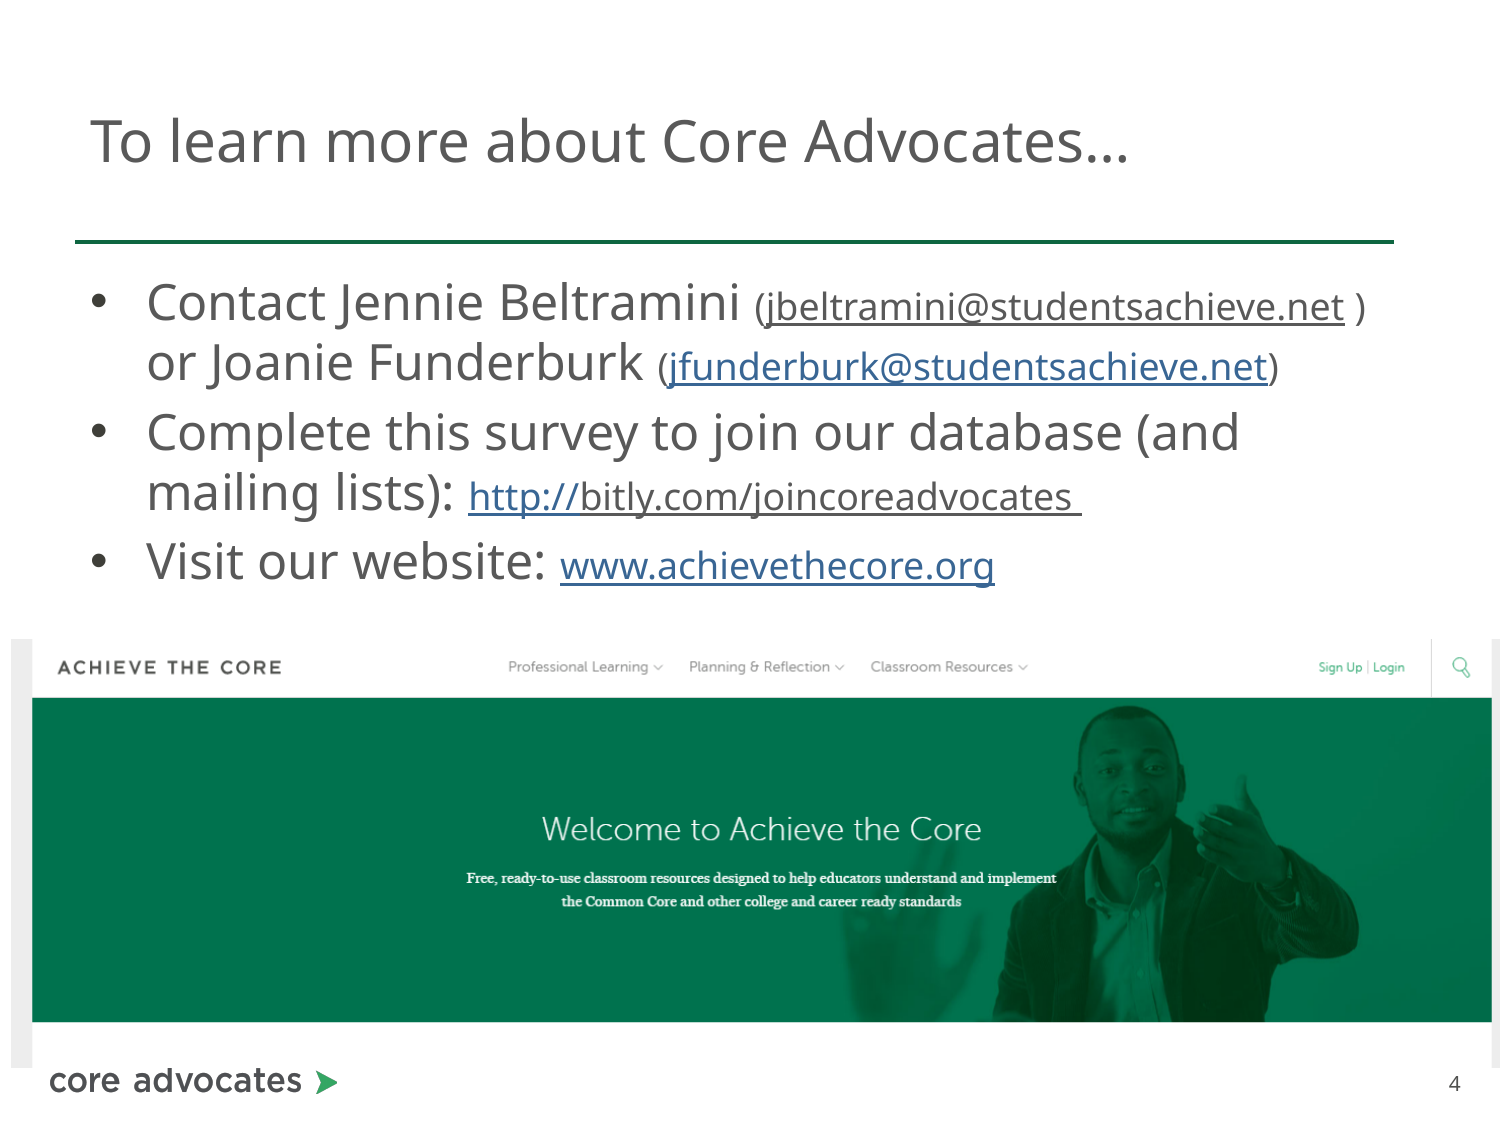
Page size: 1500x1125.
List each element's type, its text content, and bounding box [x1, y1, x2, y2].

list Contact Jennie Beltramini (jbeltramini@studentsachieve.net ) or Joanie Funderburk (jfunderburk@studentsachieve.net) Complete this survey to join our database (and mailing lists): http://bitly.com/joincoreadvocates Visit our website: www.achievethecore.org [75, 262, 1425, 638]
title To learn more about Core Advocates… [75, 45, 1425, 233]
picture [11, 639, 1500, 1094]
